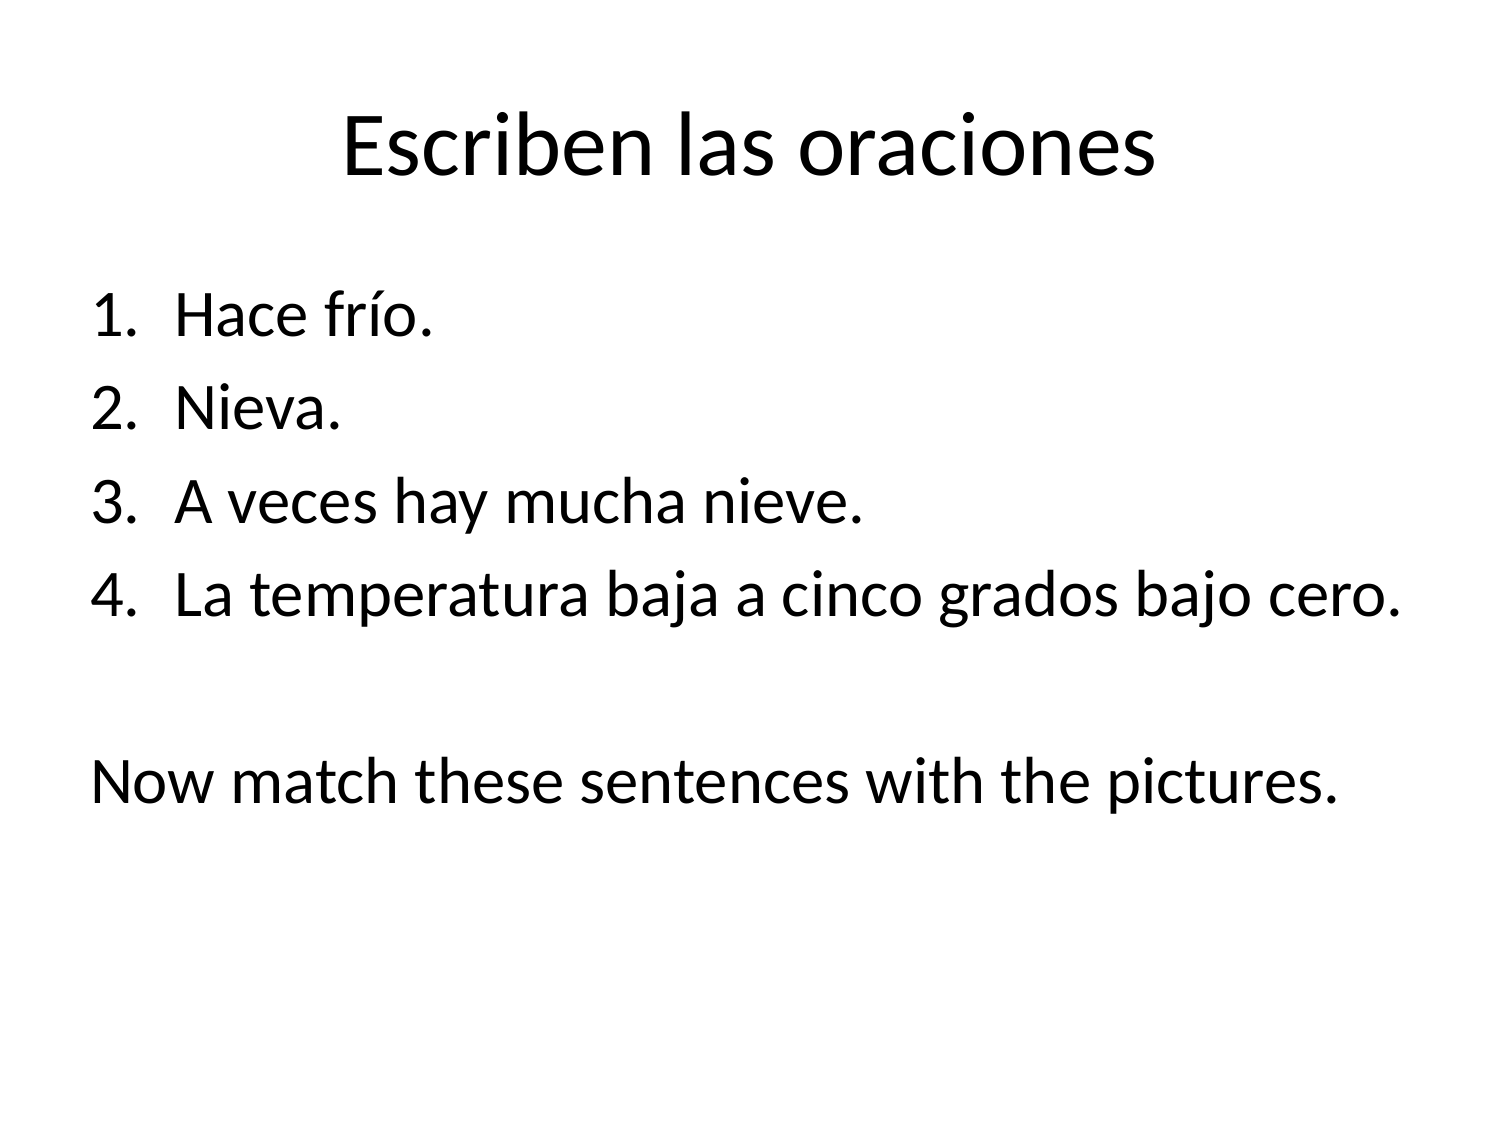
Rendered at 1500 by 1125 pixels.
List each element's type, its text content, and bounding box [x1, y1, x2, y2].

title Escriben las oraciones [75, 45, 1425, 233]
list Hace frío. Nieva. A veces hay mucha nieve. La temperatura baja a cinco grados bajo cero. Now match these sentences with the pictures. [75, 262, 1425, 1005]
